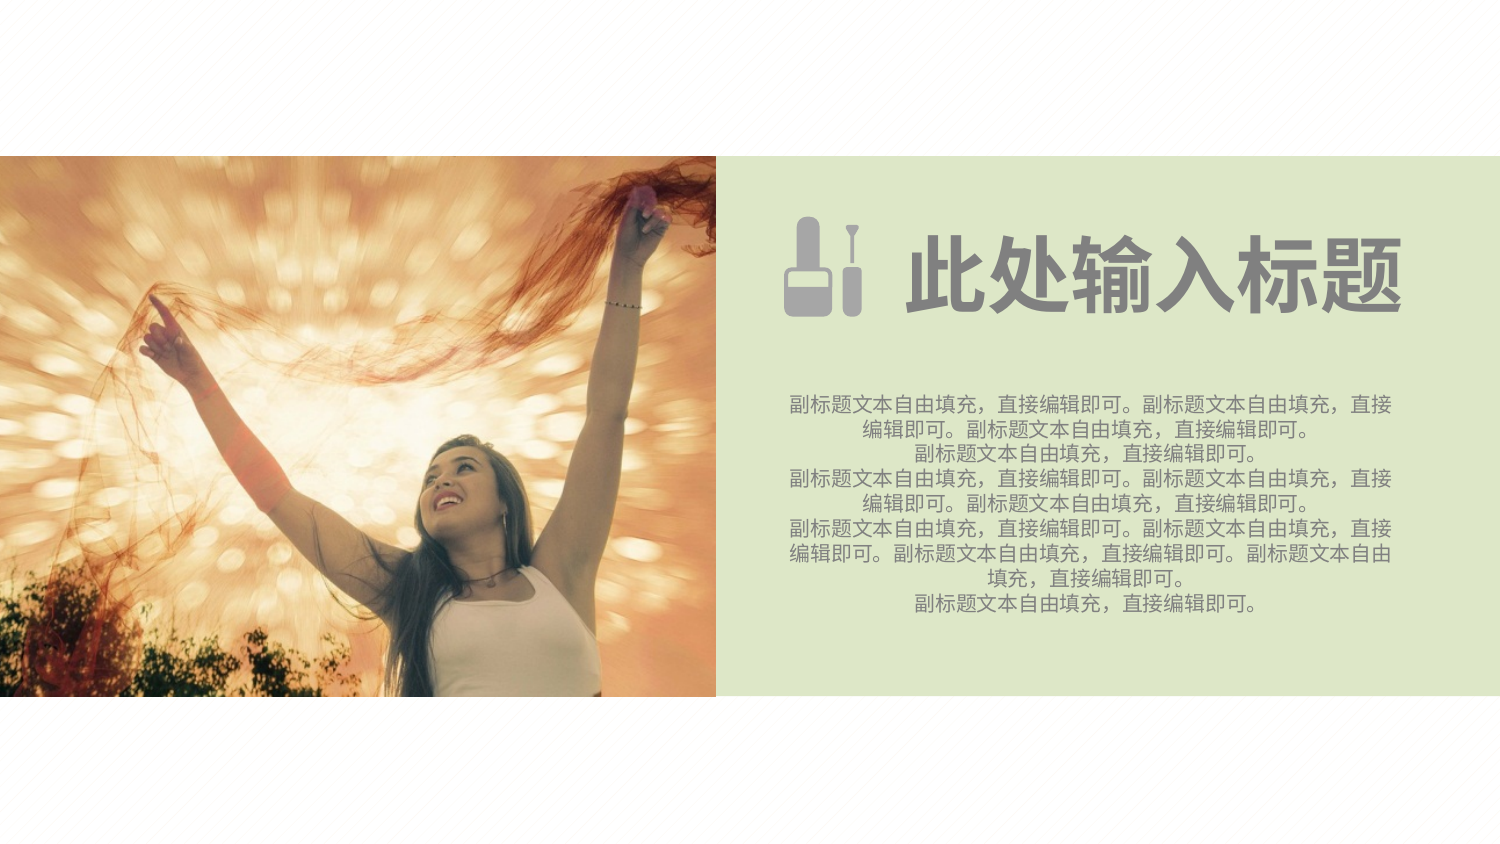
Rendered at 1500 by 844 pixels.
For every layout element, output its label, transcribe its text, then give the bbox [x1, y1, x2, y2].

picture [0, 155, 717, 697]
text_box [842, 267, 862, 317]
text_box 此处输入标题 [822, 215, 1485, 397]
text_box [714, 154, 1500, 698]
text_box 副标题文本自由填充，直接编辑即可。副标题文本自由填充，直接编辑即可。副标题文本自由填充，直接编辑即可。 副标题文本自由填充，直接编辑即可。 副标题文本自由填充，直接编辑即可。副标题文本自由填充，直接编辑即可。副标题文本自由填充，直接编辑即可。 副标题文本自由填充，直接编辑即可。副标题文本自由填充，直接编辑即可。副标题文本自由填充，直接编辑即可。副标题文本自由填充，直接编辑即可。 副标题文本自由填充，直接编辑即可。 [766, 323, 1416, 734]
text_box [784, 216, 833, 317]
text_box [845, 224, 859, 264]
